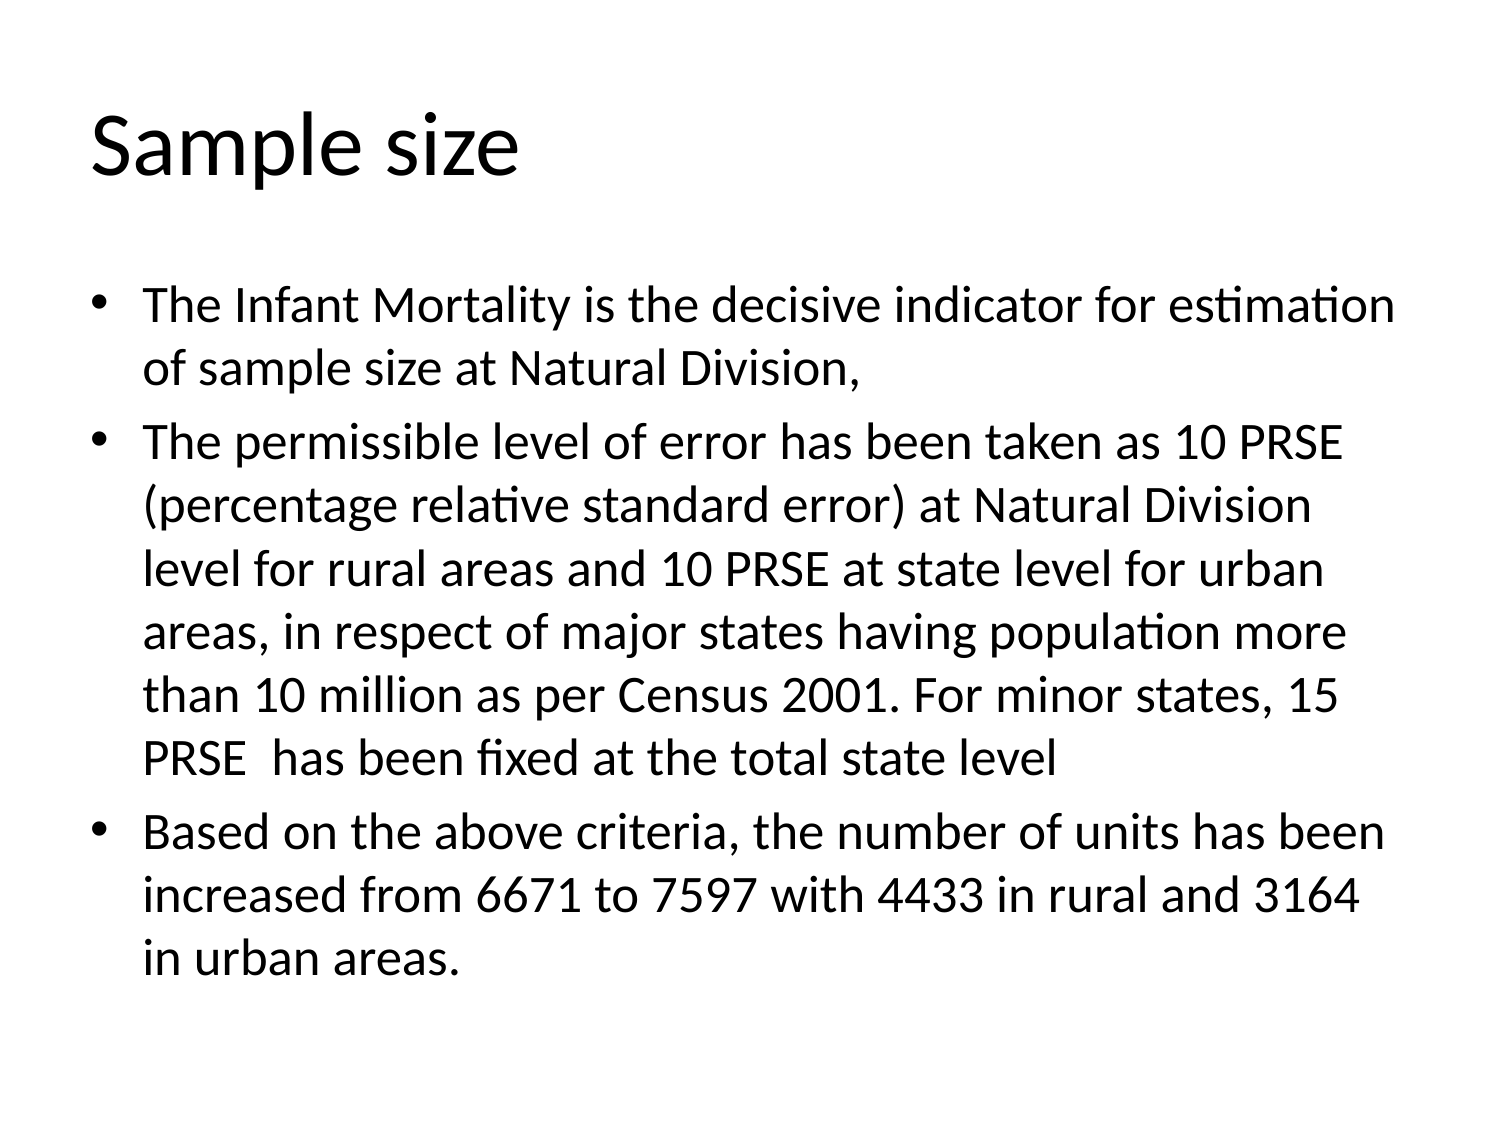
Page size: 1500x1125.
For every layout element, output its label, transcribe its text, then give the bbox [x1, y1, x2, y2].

list The Infant Mortality is the decisive indicator for estimation of sample size at Natural Division, The permissible level of error has been taken as 10 PRSE (percentage relative standard error) at Natural Division level for rural areas and 10 PRSE at state level for urban areas, in respect of major states having population more than 10 million as per Census 2001. For minor states, 15 PRSE has been fixed at the total state level Based on the above criteria, the number of units has been increased from 6671 to 7597 with 4433 in rural and 3164 in urban areas. [75, 262, 1425, 1005]
title Sample size [75, 45, 1425, 233]
